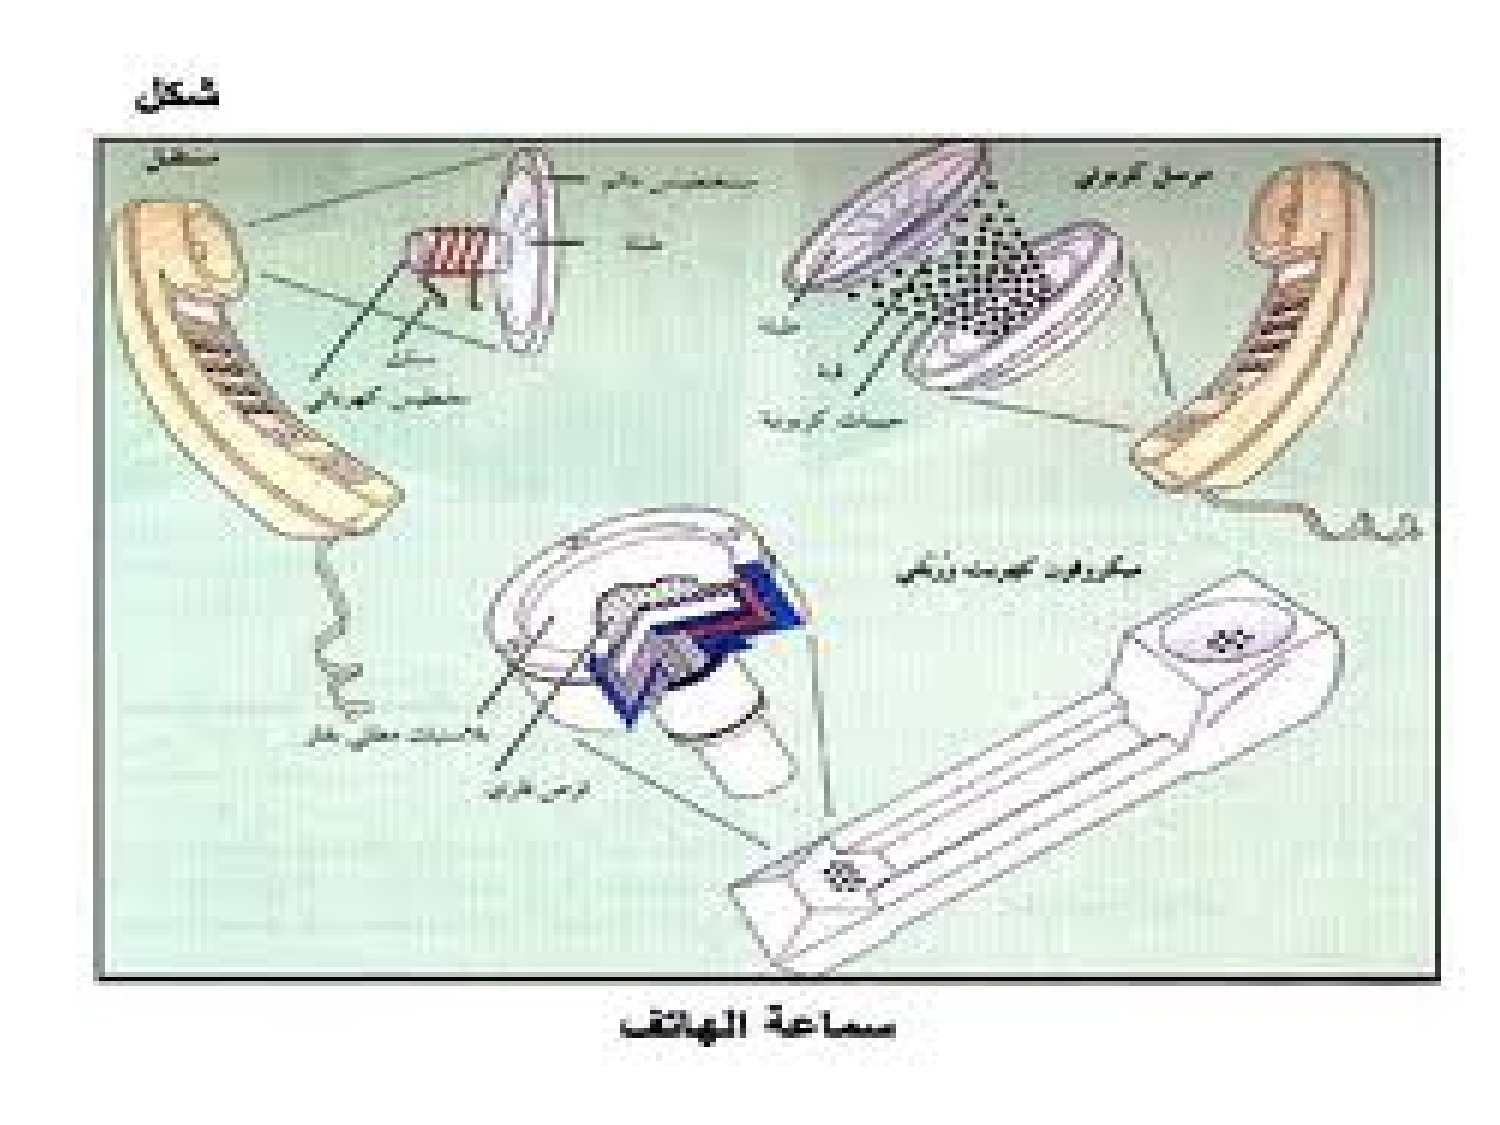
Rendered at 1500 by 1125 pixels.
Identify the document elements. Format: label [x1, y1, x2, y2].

picture [76, 54, 1465, 1071]
